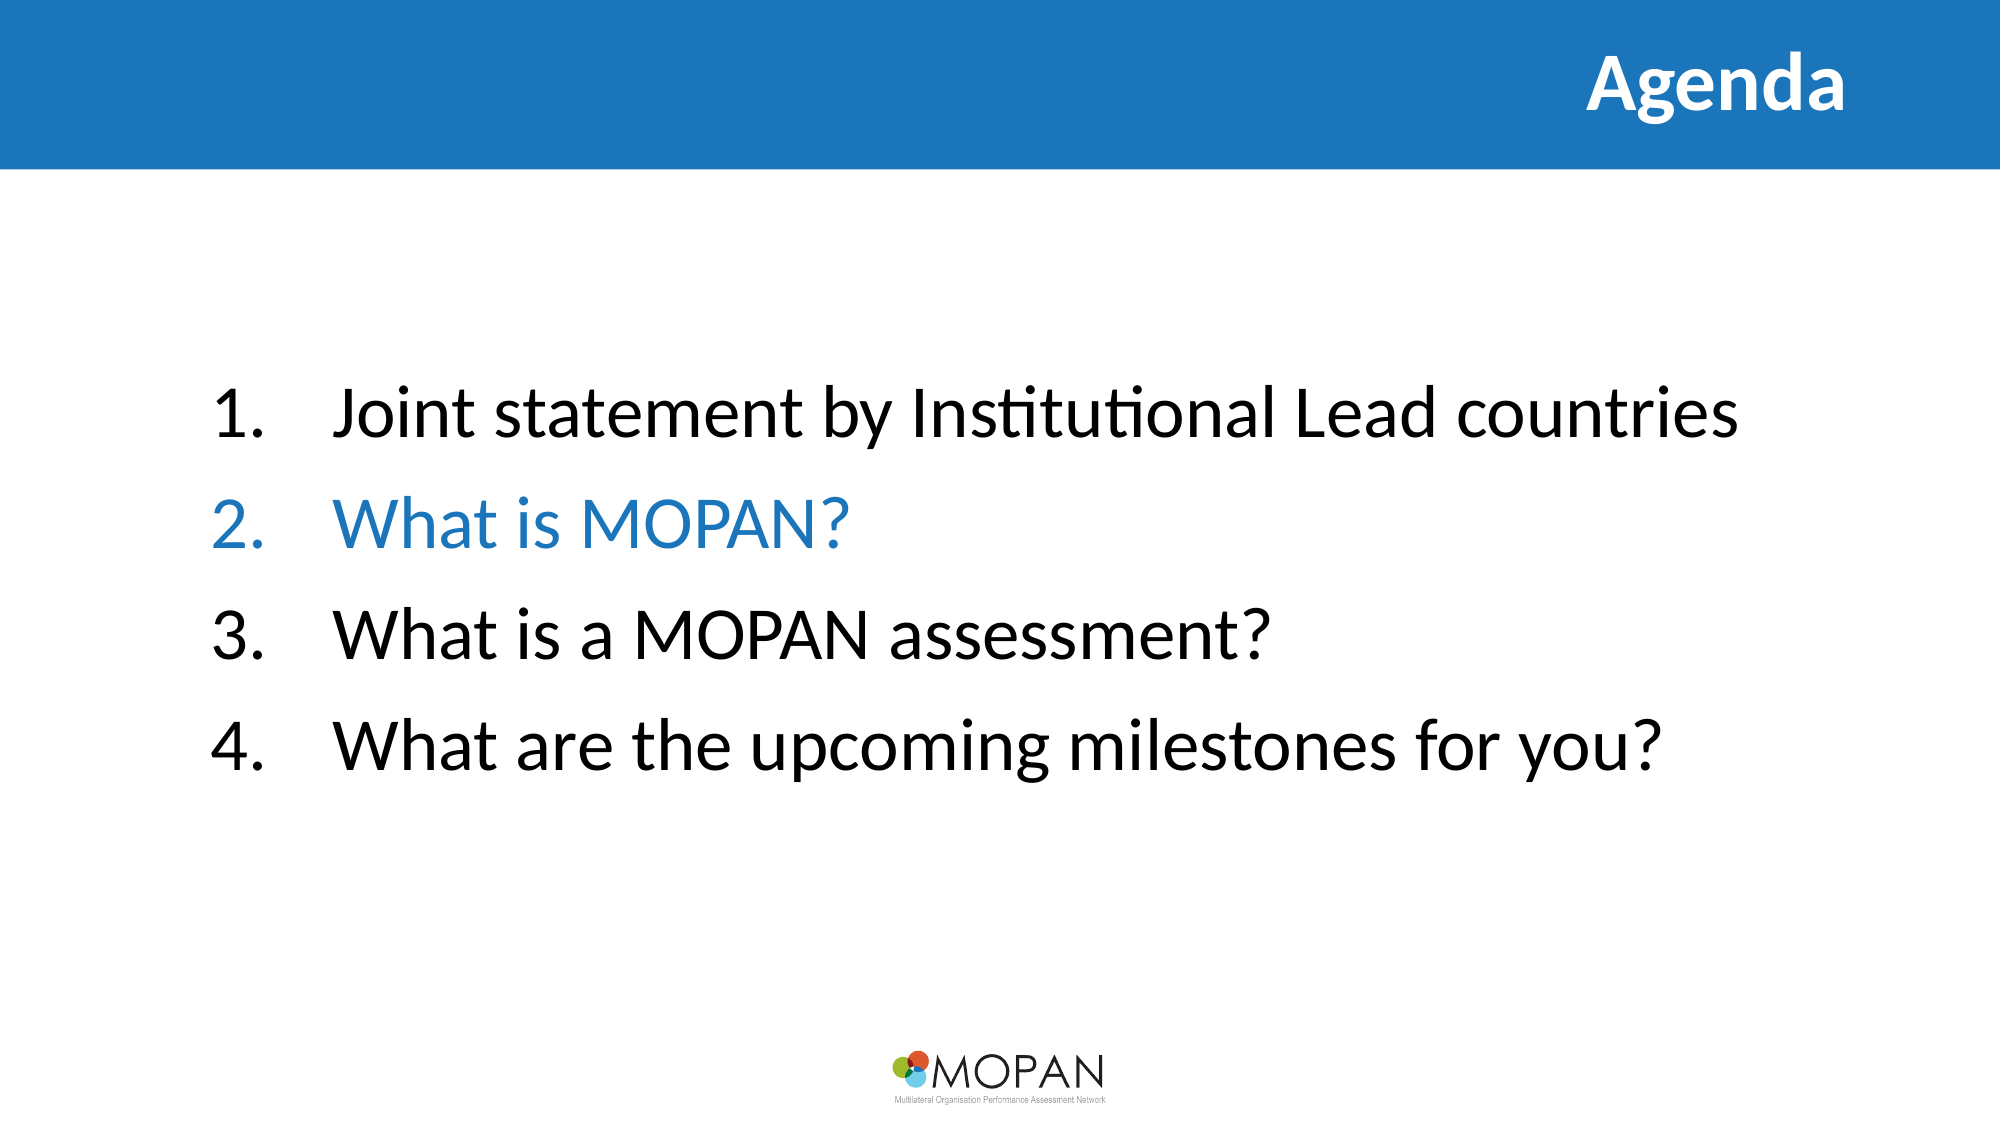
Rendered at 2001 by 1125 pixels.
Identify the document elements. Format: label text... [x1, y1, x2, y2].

list Joint statement by Institutional Lead countries What is MOPAN? What is a MOPAN assessment? What are the upcoming milestones for you? [137, 277, 1863, 897]
picture [889, 1048, 1111, 1107]
title Agenda [137, 14, 1863, 153]
